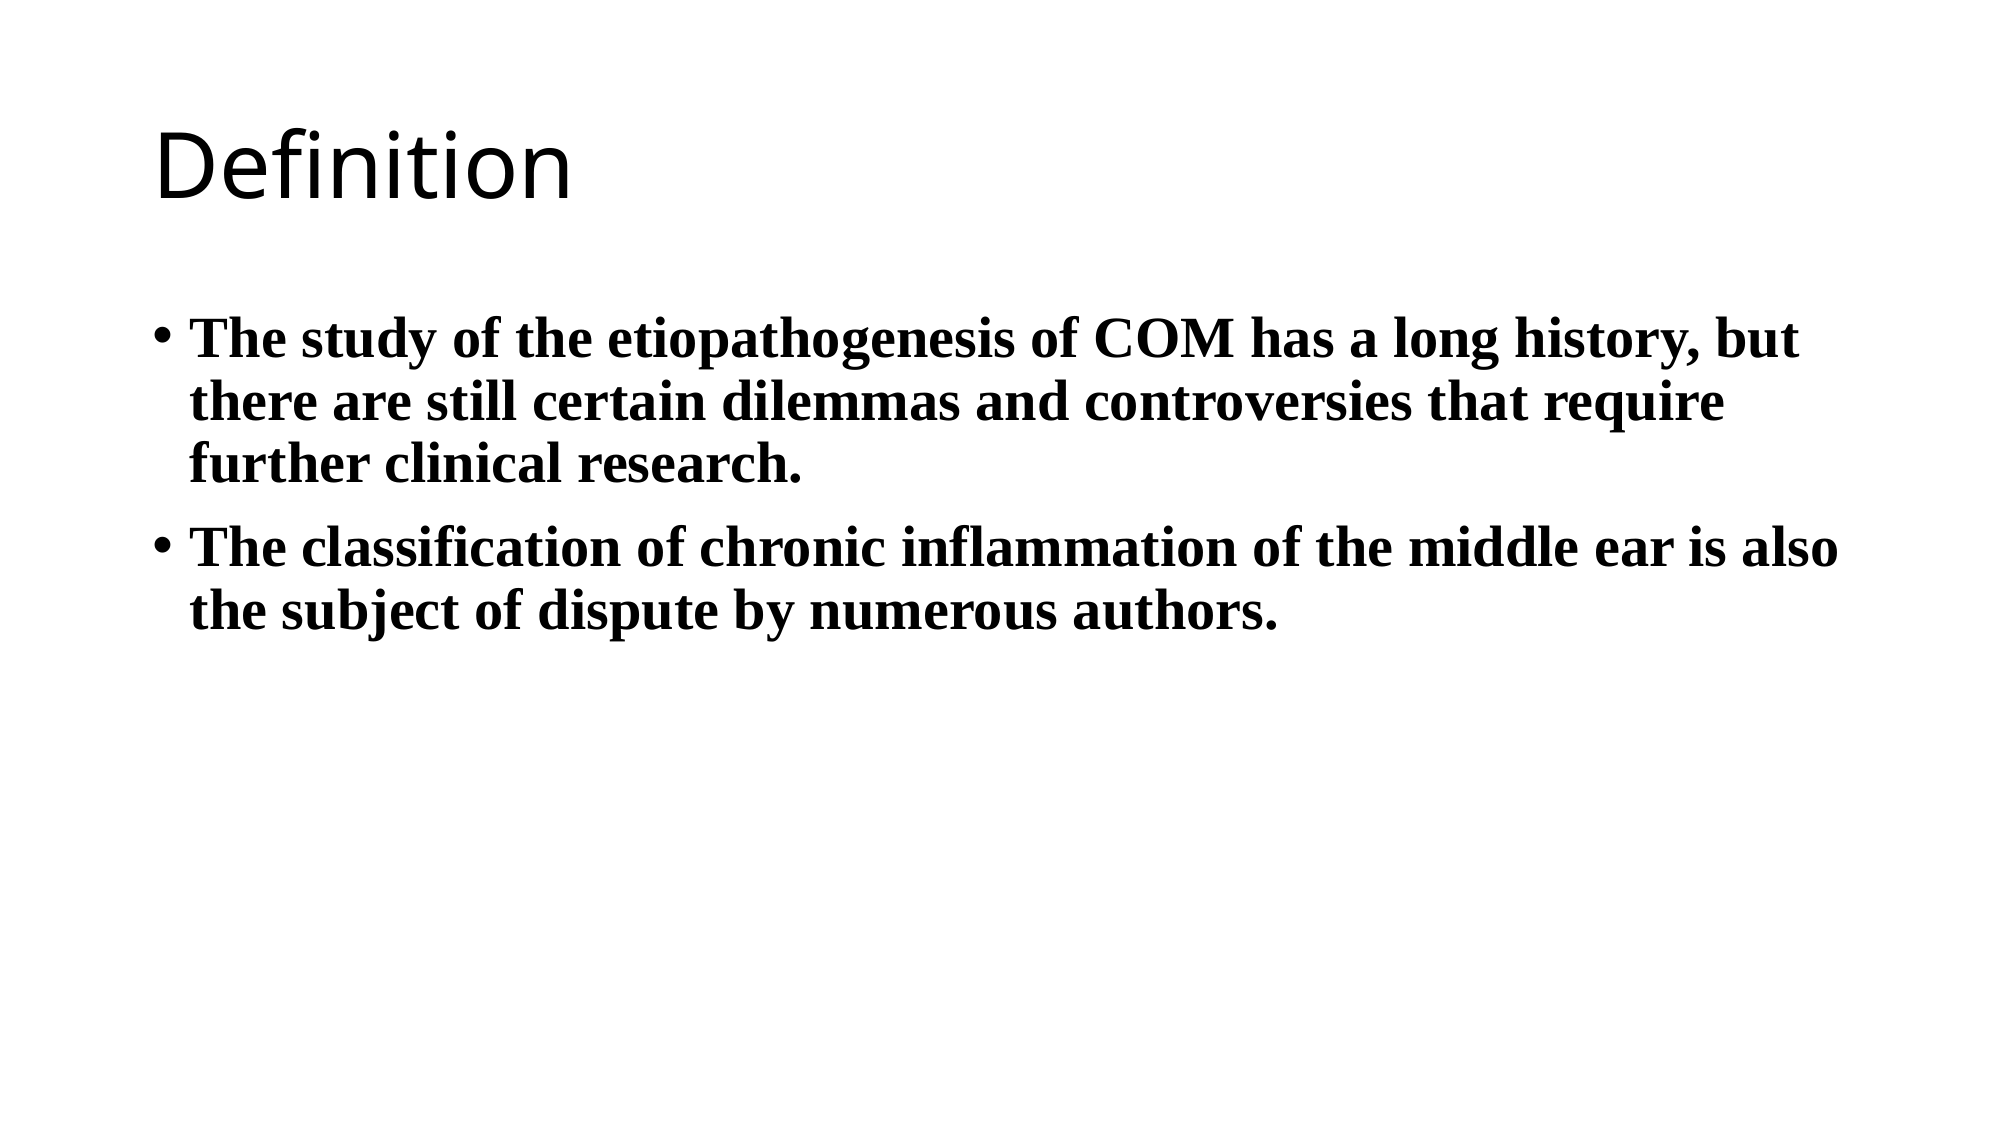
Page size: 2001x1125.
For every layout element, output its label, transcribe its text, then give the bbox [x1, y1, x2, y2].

title Definition [137, 59, 1863, 278]
list The study of the etiopathogenesis of COM has a long history, but there are still certain dilemmas and controversies that require further clinical research. The classification of chronic inflammation of the middle ear is also the subject of dispute by numerous authors. [137, 299, 1863, 1014]
